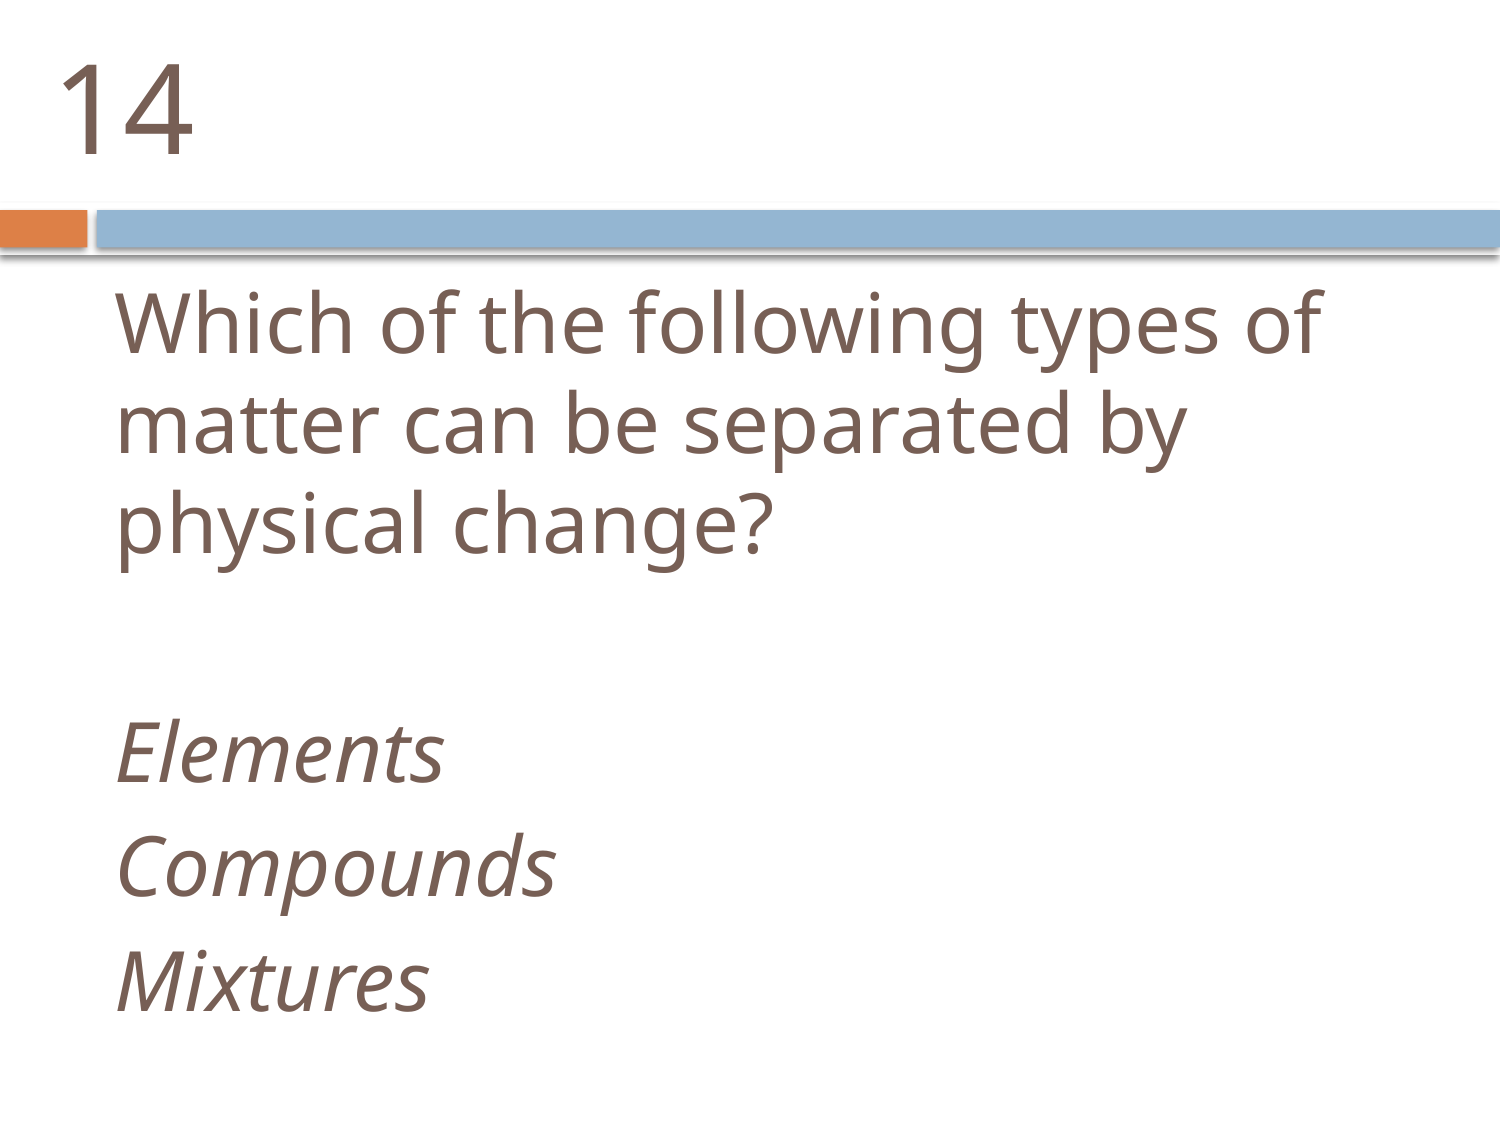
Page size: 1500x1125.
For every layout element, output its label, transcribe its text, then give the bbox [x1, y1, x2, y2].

list Which of the following types of matter can be separated by physical change? Elements Compounds Mixtures [99, 262, 1438, 1000]
text_box 14 [37, 22, 225, 187]
